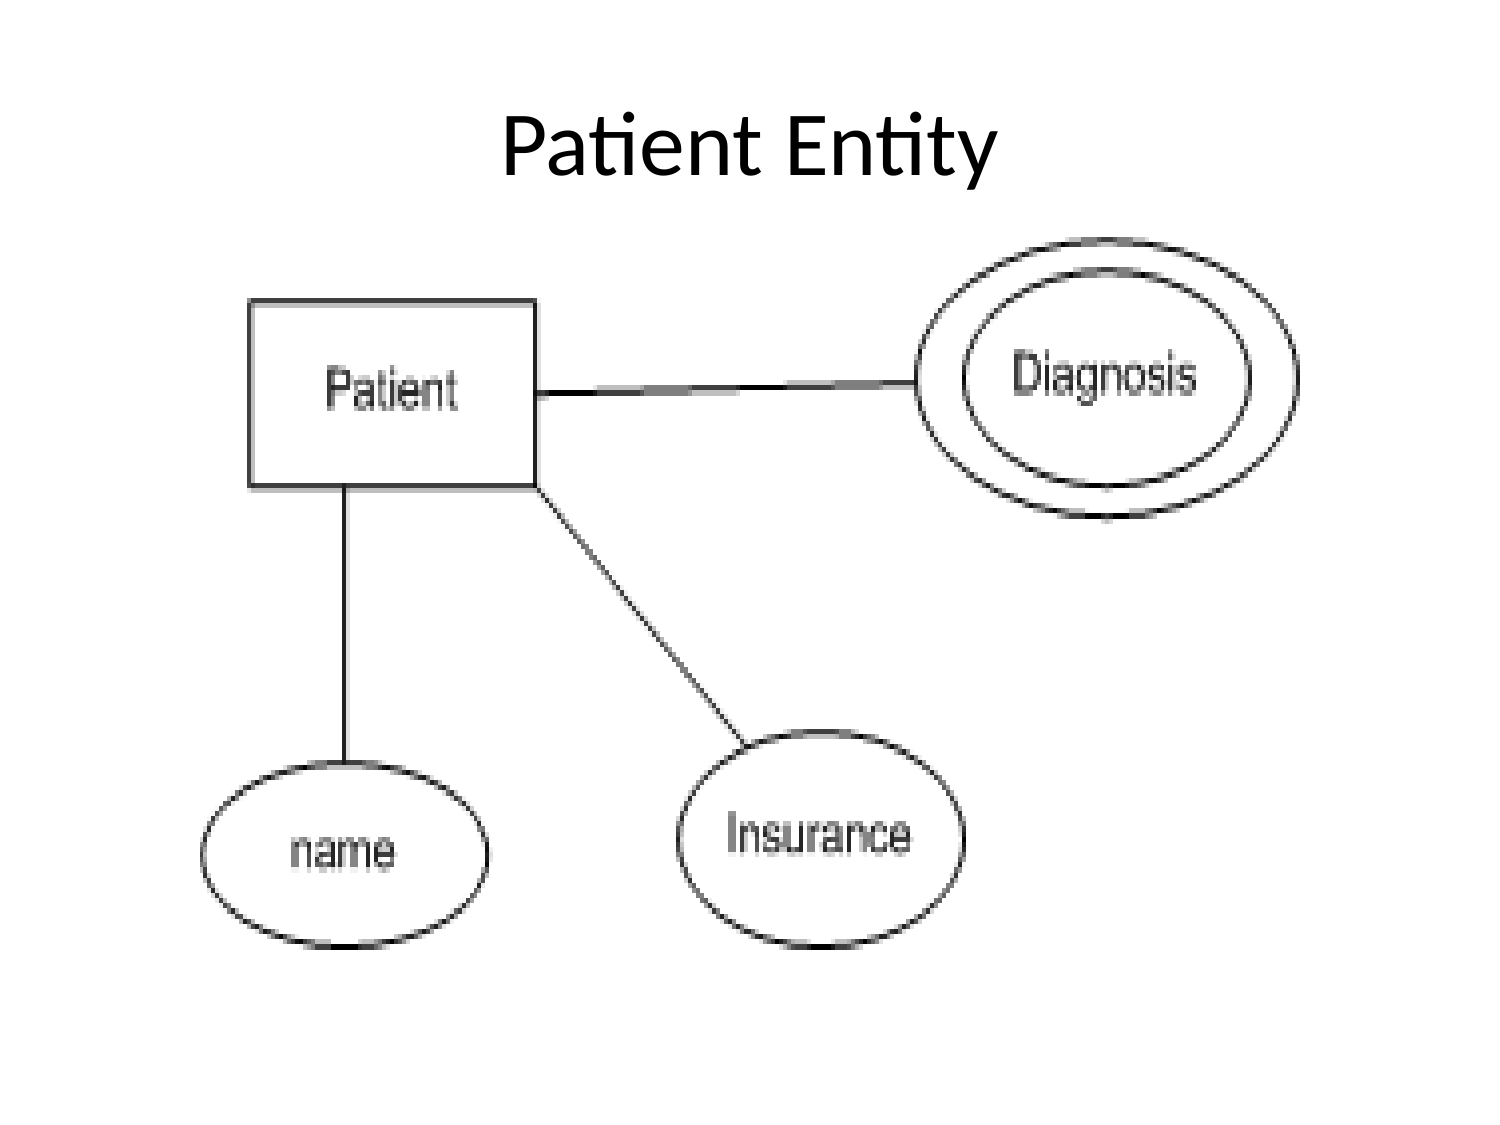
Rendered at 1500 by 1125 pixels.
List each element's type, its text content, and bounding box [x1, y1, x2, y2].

title Patient Entity [75, 45, 1425, 233]
picture [199, 237, 1301, 951]
